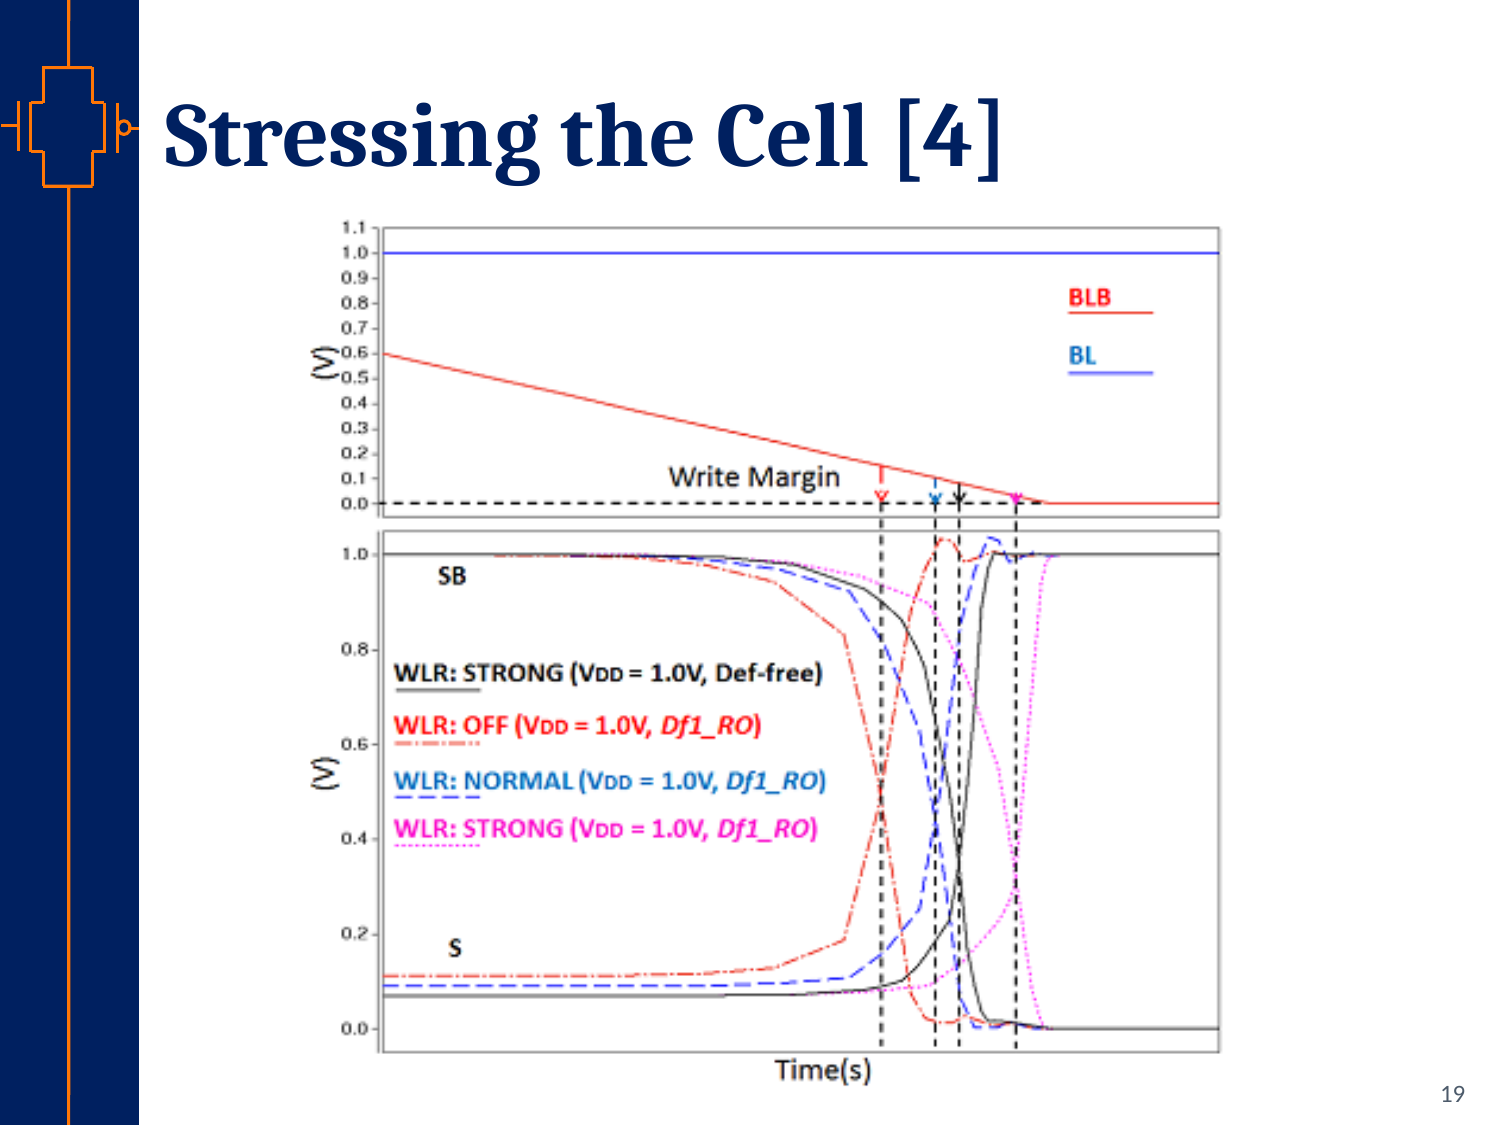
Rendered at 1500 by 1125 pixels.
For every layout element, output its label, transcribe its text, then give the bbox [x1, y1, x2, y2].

text_box Stressing the Cell [4] [149, 35, 1338, 193]
slide_number 19 [1425, 1062, 1488, 1123]
picture [302, 209, 1244, 1093]
